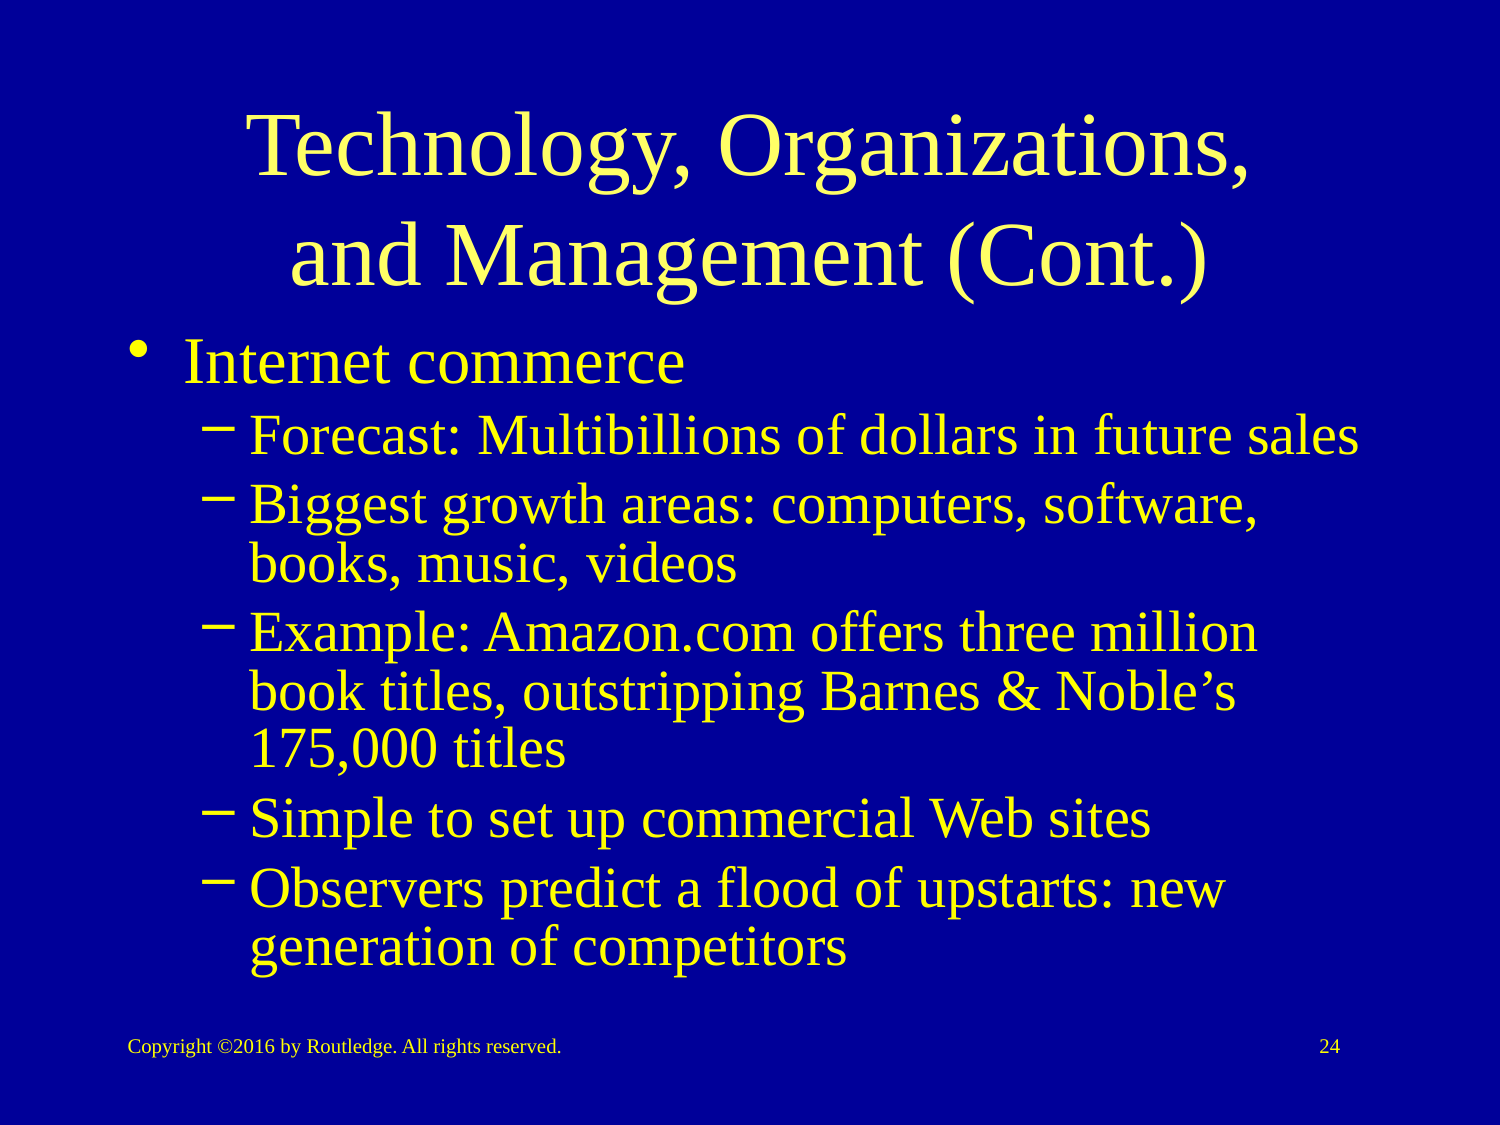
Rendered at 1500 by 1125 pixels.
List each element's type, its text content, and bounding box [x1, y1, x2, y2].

title Technology, Organizations, and Management (Cont.) [112, 99, 1388, 288]
slide_number 24 [1303, 1024, 1388, 1101]
list Internet commerce Forecast: Multibillions of dollars in future sales Biggest growth areas: computers, software, books, music, videos Example: Amazon.com offers three million book titles, outstripping Barnes & Noble’s 175,000 titles Simple to set up commercial Web sites Observers predict a flood of upstarts: new generation of competitors [112, 324, 1388, 1000]
footer Copyright ©2016 by Routledge. All rights reserved. [111, 1024, 1267, 1101]
